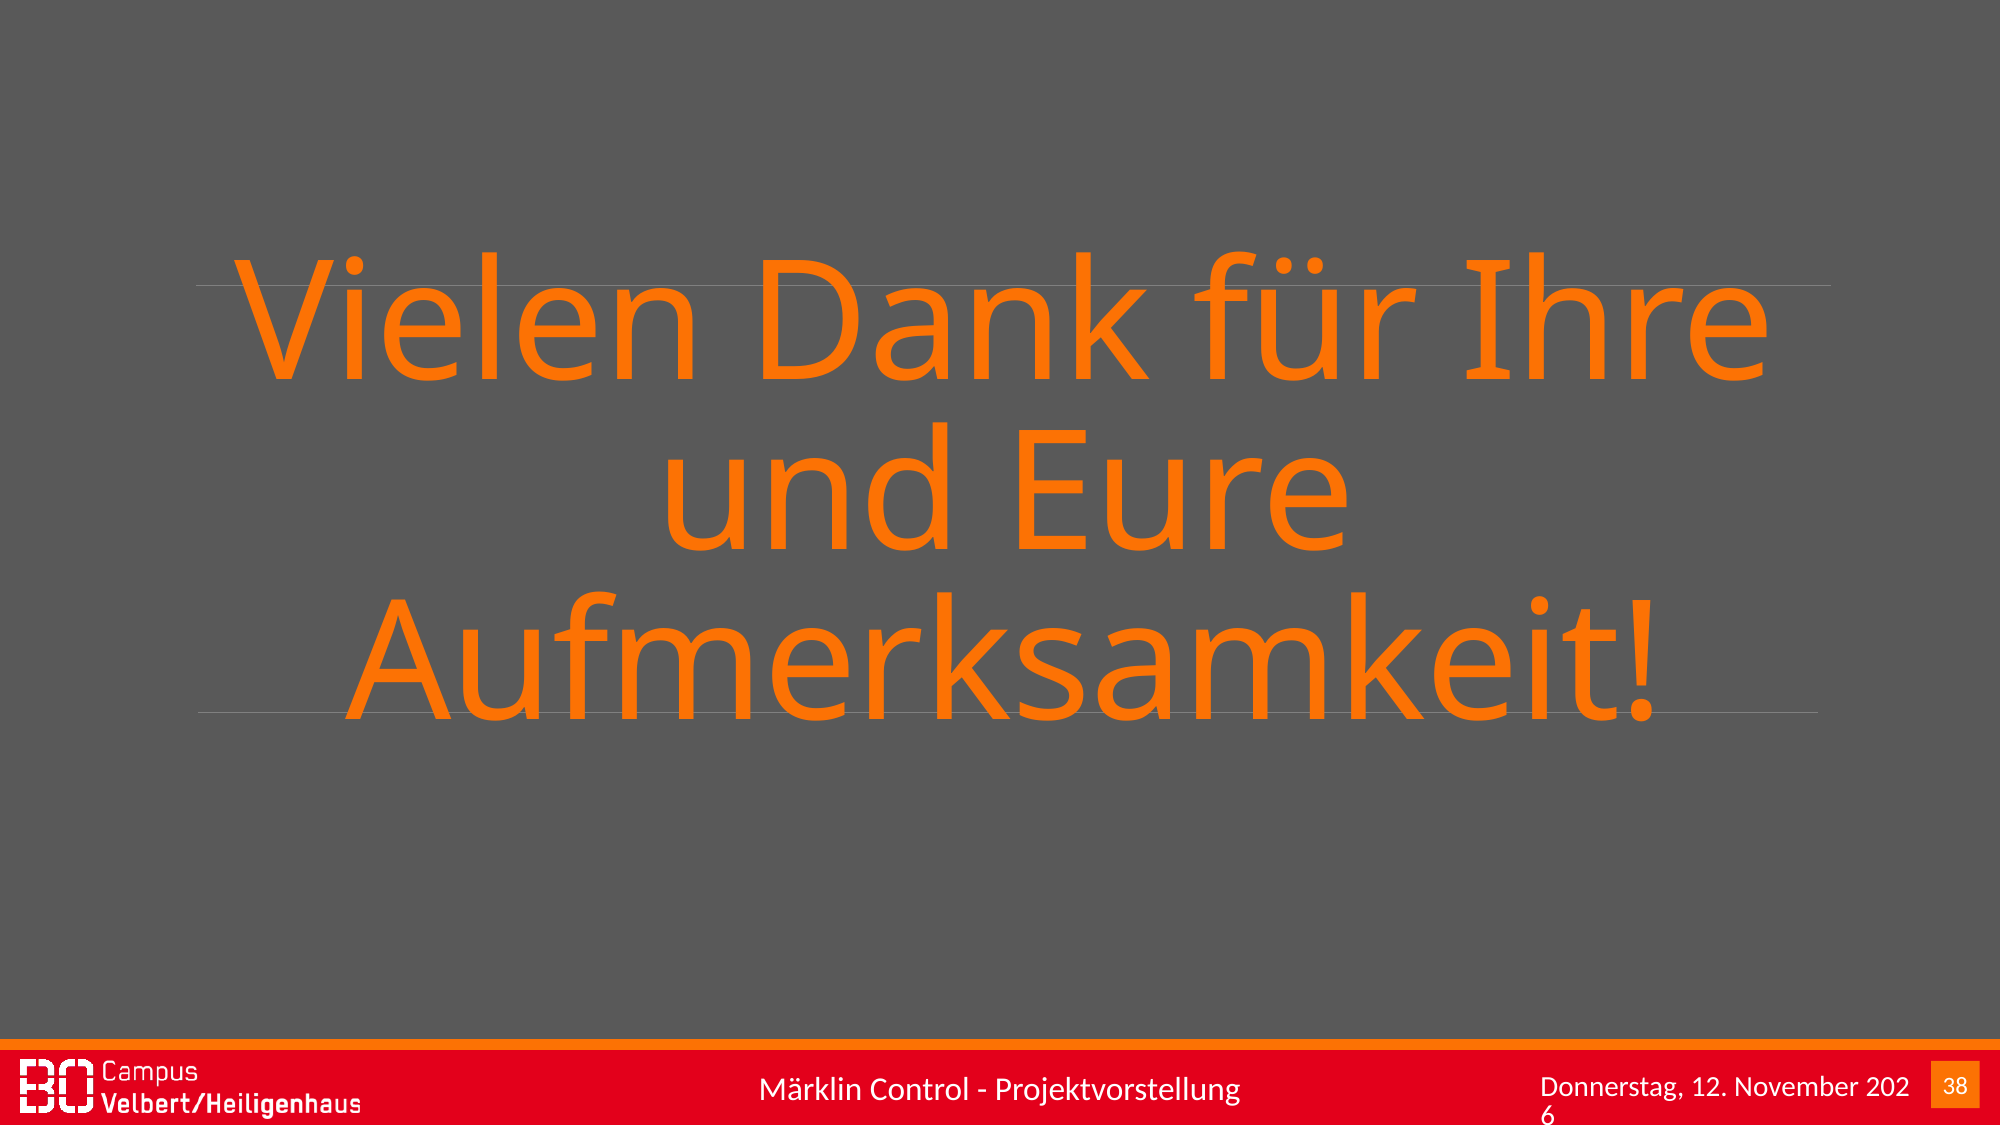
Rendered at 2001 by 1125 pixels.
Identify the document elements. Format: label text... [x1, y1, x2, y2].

slide_number 38 [1931, 1060, 1980, 1109]
picture [19, 1059, 94, 1113]
picture [101, 1057, 365, 1120]
title Vielen Dank für Ihre und Eure Aufmerksamkeit! [180, 287, 1830, 710]
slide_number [1525, 1054, 1931, 1115]
